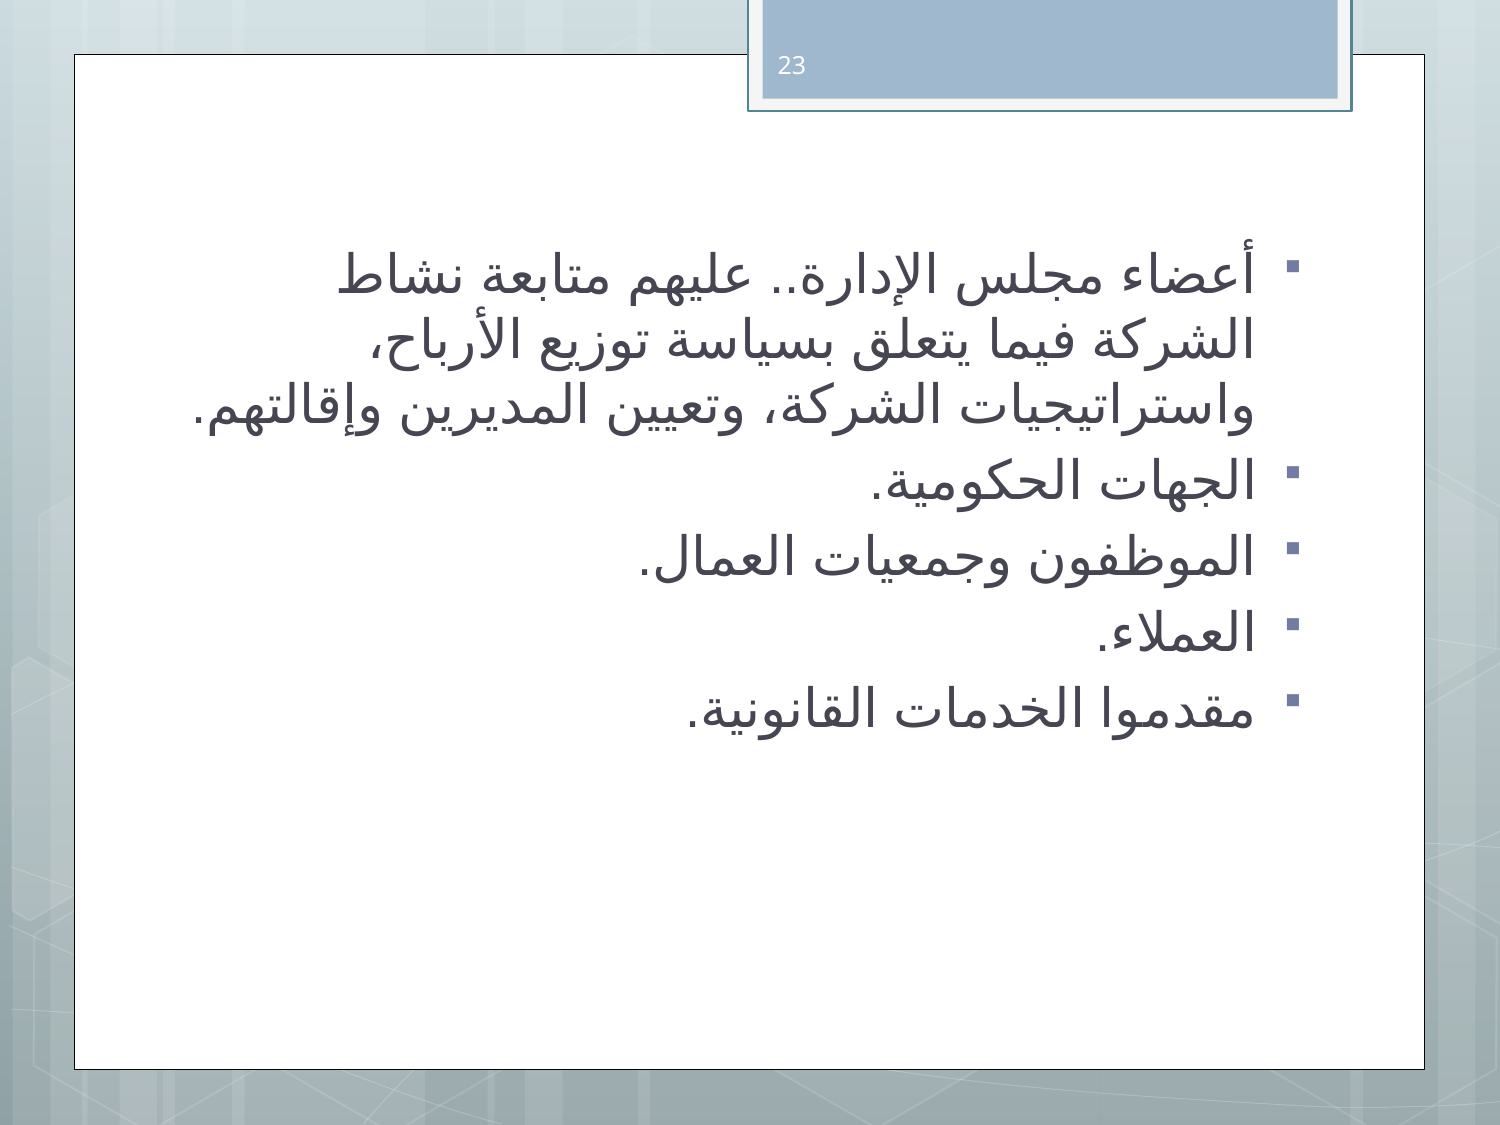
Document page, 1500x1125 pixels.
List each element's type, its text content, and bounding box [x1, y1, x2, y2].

list أعضاء مجلس الإدارة.. عليهم متابعة نشاط الشركة فيما يتعلق بسياسة توزيع الأرباح، واستراتيجيات الشركة، وتعيين المديرين وإقالتهم. الجهات الحكومية. الموظفون وجمعيات العمال. العملاء. مقدموا الخدمات القانونية. [147, 231, 1329, 988]
slide_number 23 [762, 36, 982, 97]
